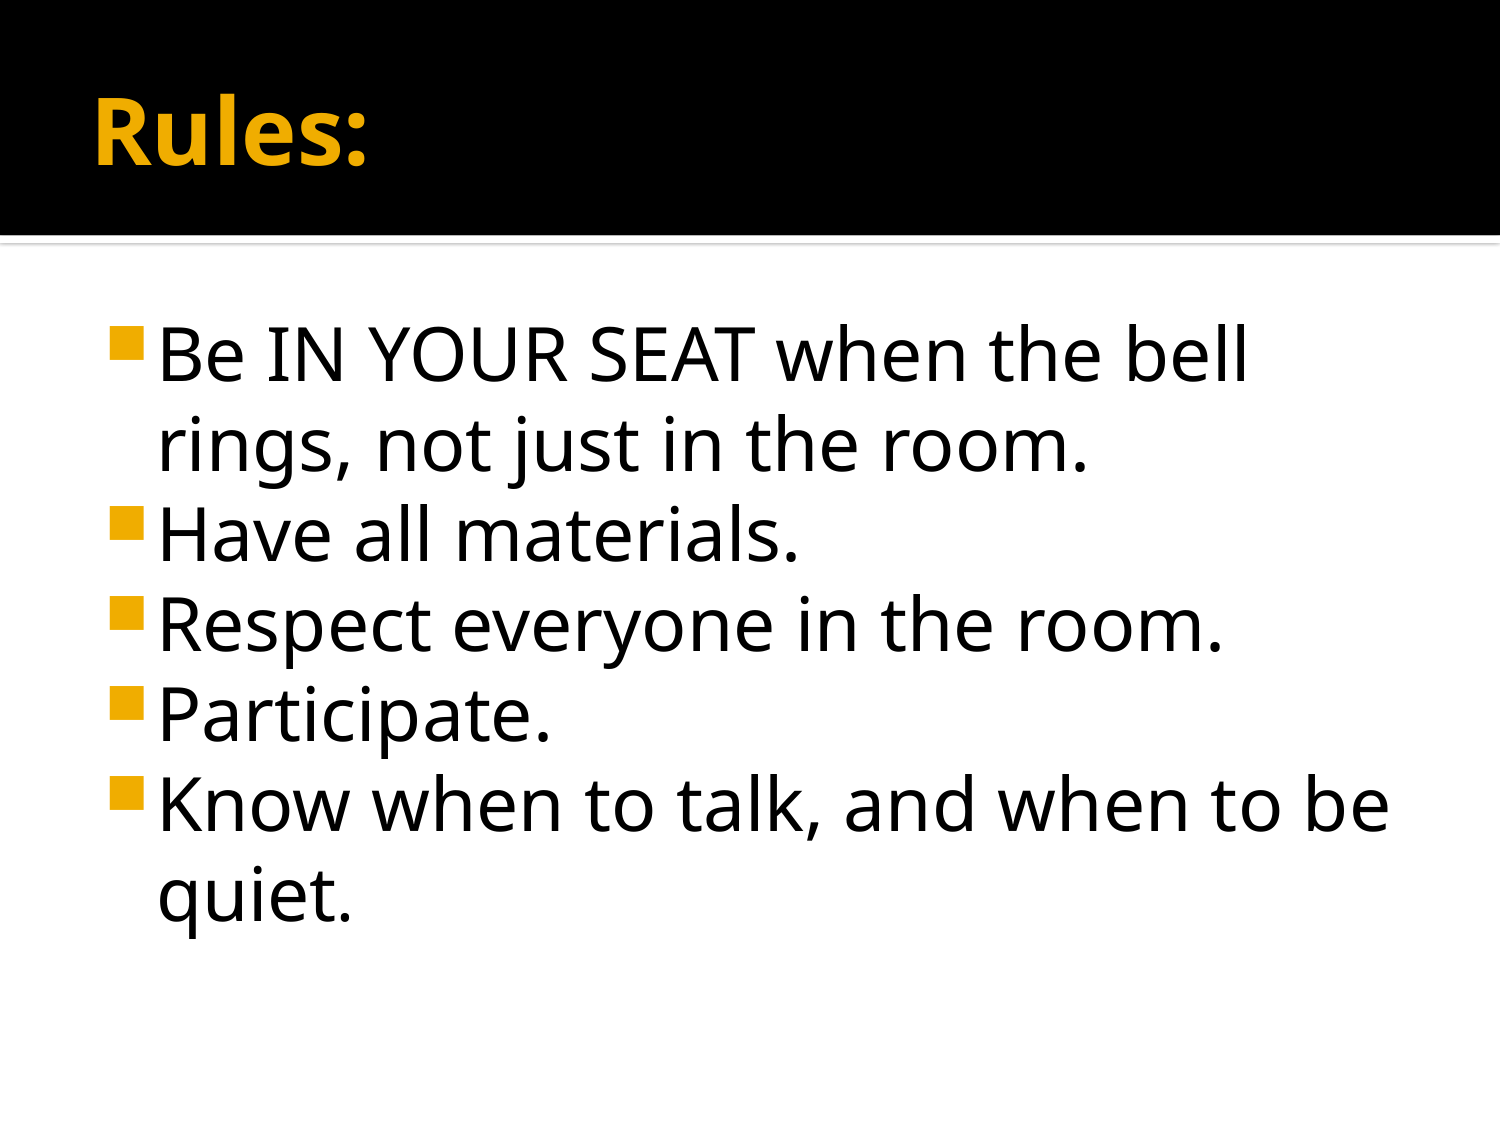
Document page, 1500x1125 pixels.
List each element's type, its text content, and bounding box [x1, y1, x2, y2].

title Rules: [75, 25, 1425, 231]
list Be IN YOUR SEAT when the bell rings, not just in the room. Have all materials. Respect everyone in the room. Participate. Know when to talk, and when to be quiet. [75, 291, 1425, 1050]
